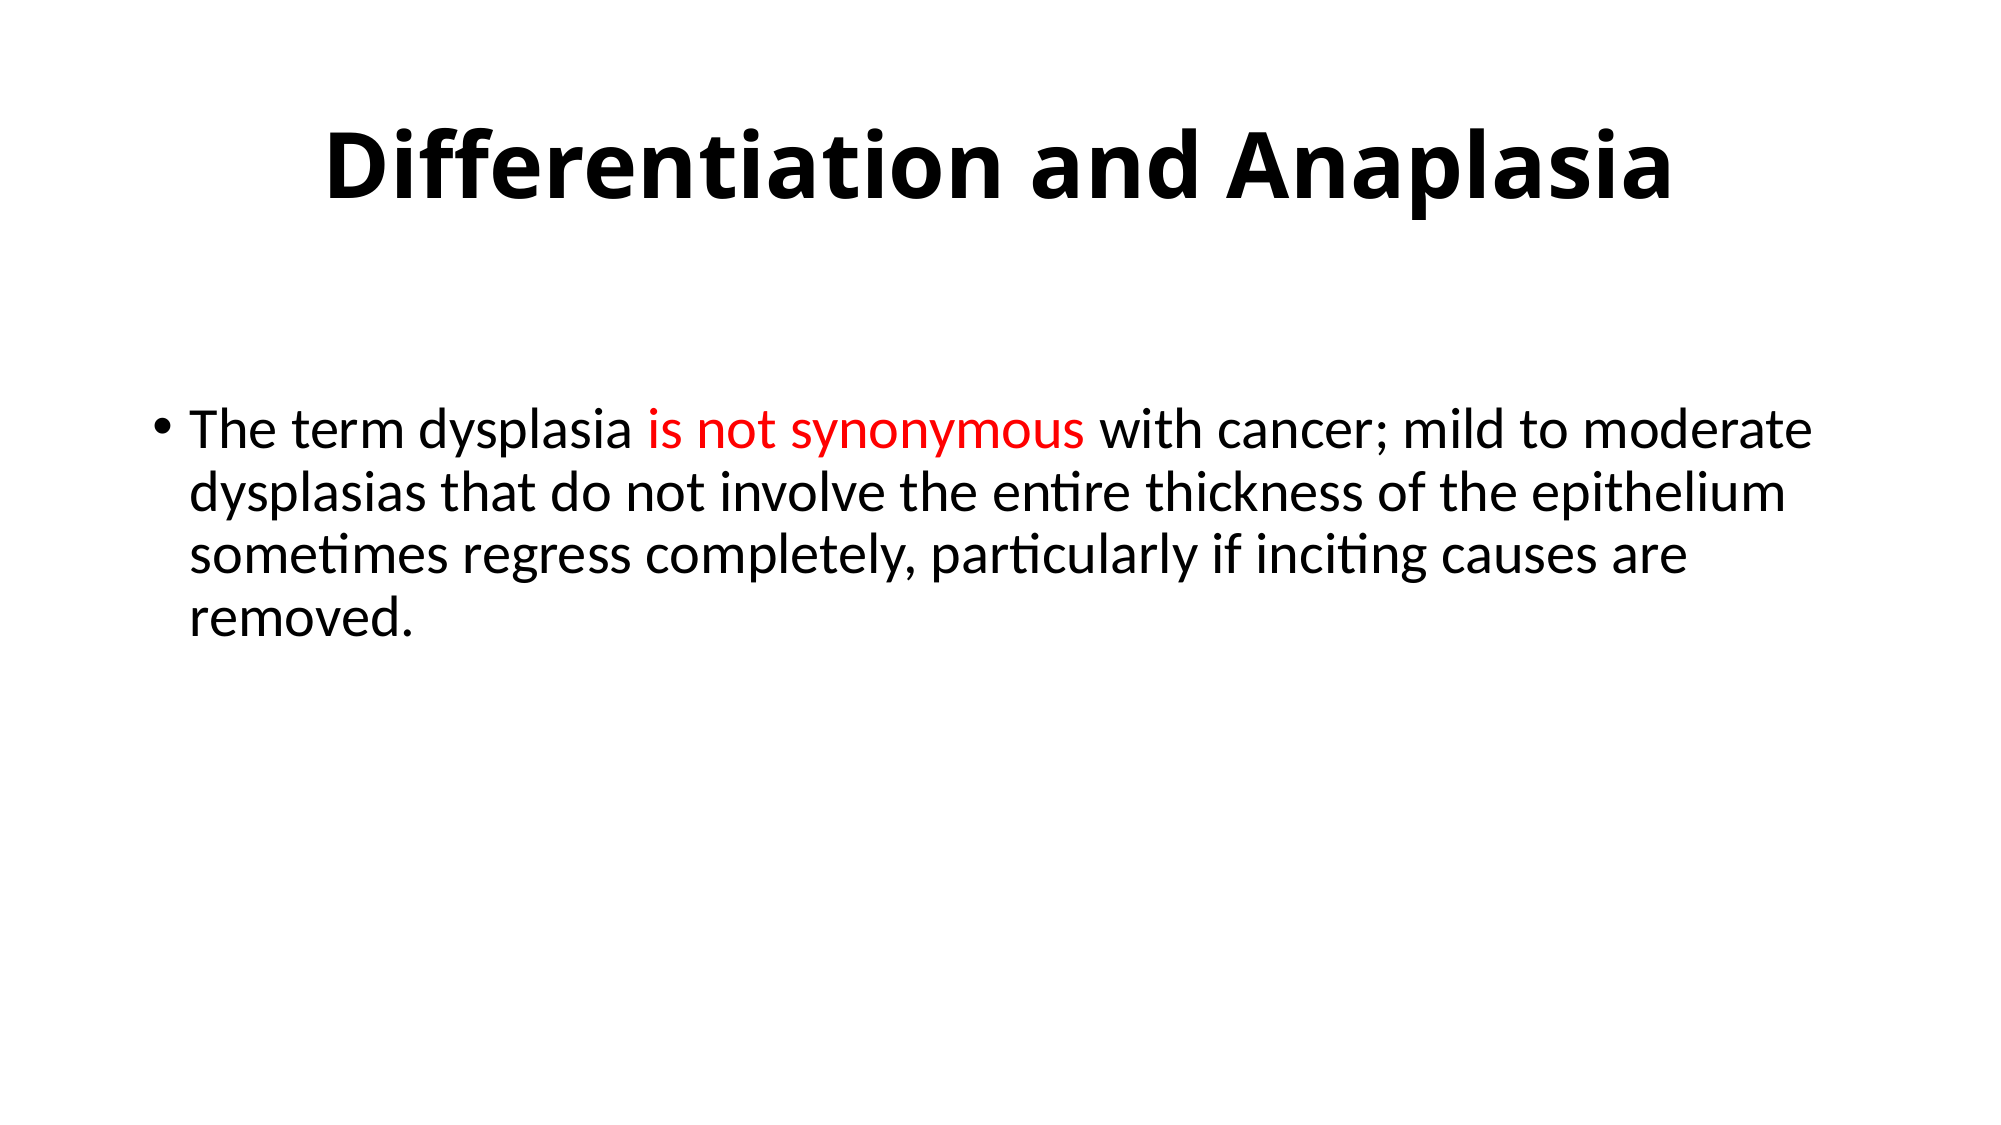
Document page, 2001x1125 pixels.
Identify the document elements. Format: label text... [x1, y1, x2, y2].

list The term dysplasia is not synonymous with cancer; mild to moderate dysplasias that do not involve the entire thickness of the epithelium sometimes regress completely, particularly if inciting causes are removed. [137, 299, 1863, 1014]
title Differentiation and Anaplasia [137, 59, 1863, 278]
